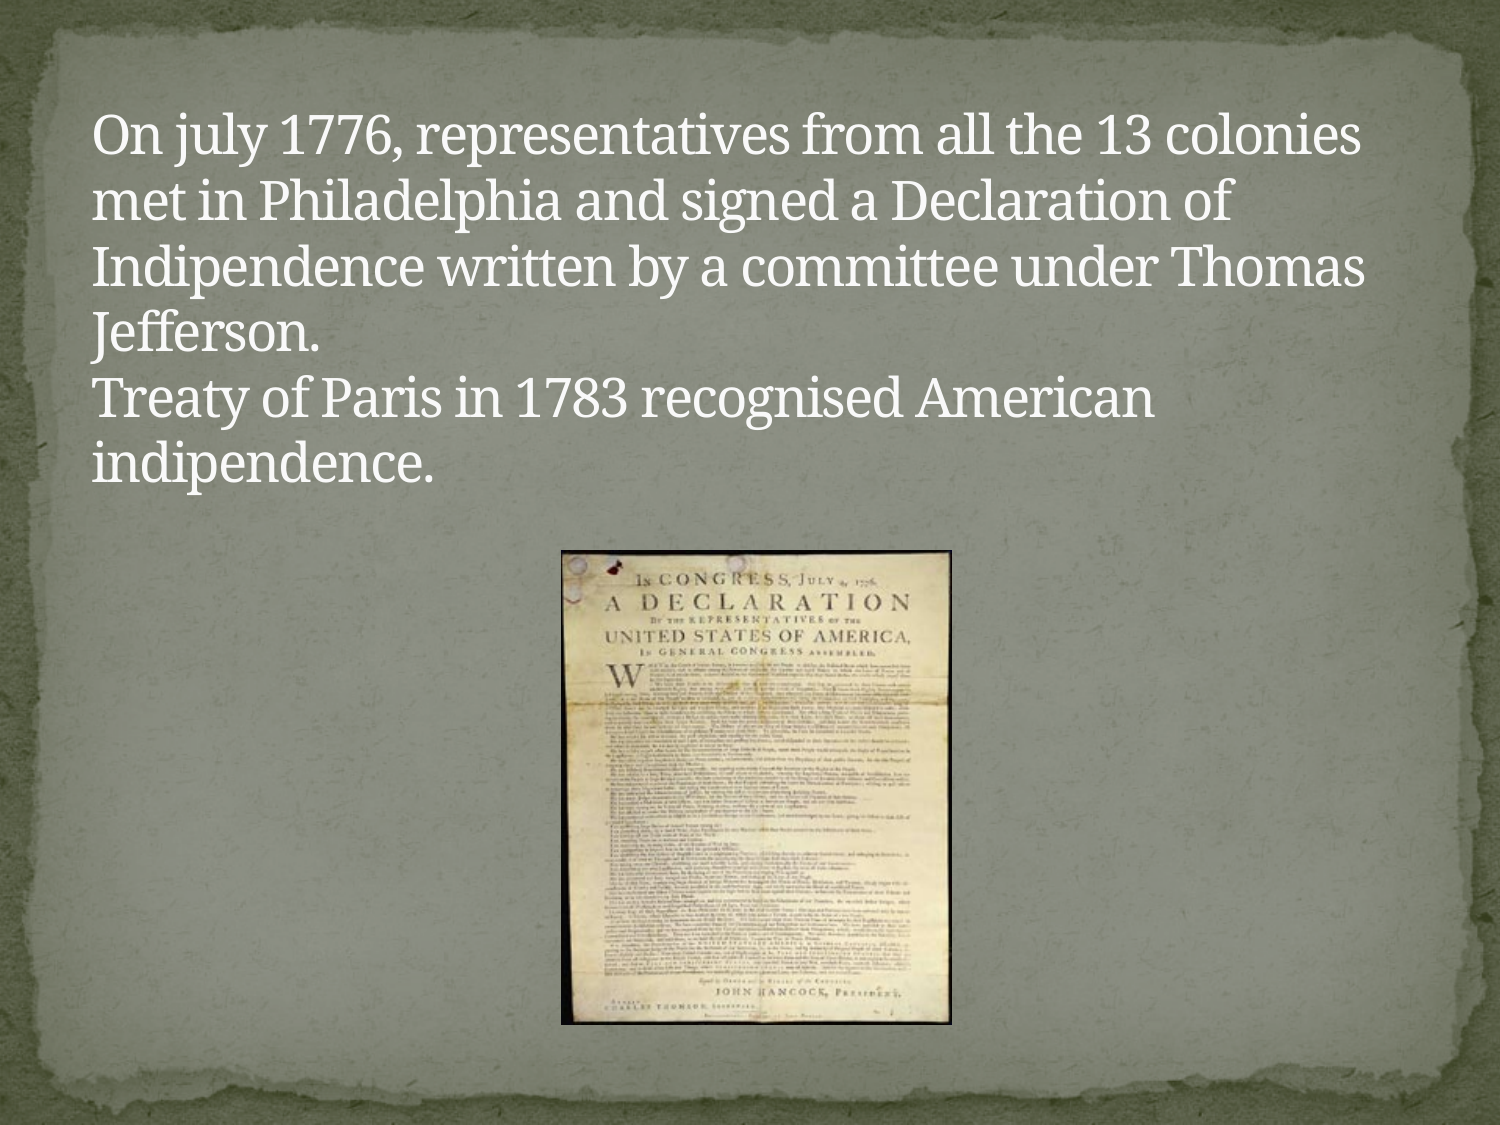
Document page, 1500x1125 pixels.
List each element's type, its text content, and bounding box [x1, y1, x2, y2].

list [563, 553, 950, 1023]
title On july 1776, representatives from all the 13 colonies met in Philadelphia and signed a Declaration of Indipendence written by a committee under Thomas Jefferson. Treaty of Paris in 1783 recognised American indipendence. [76, 89, 1427, 502]
